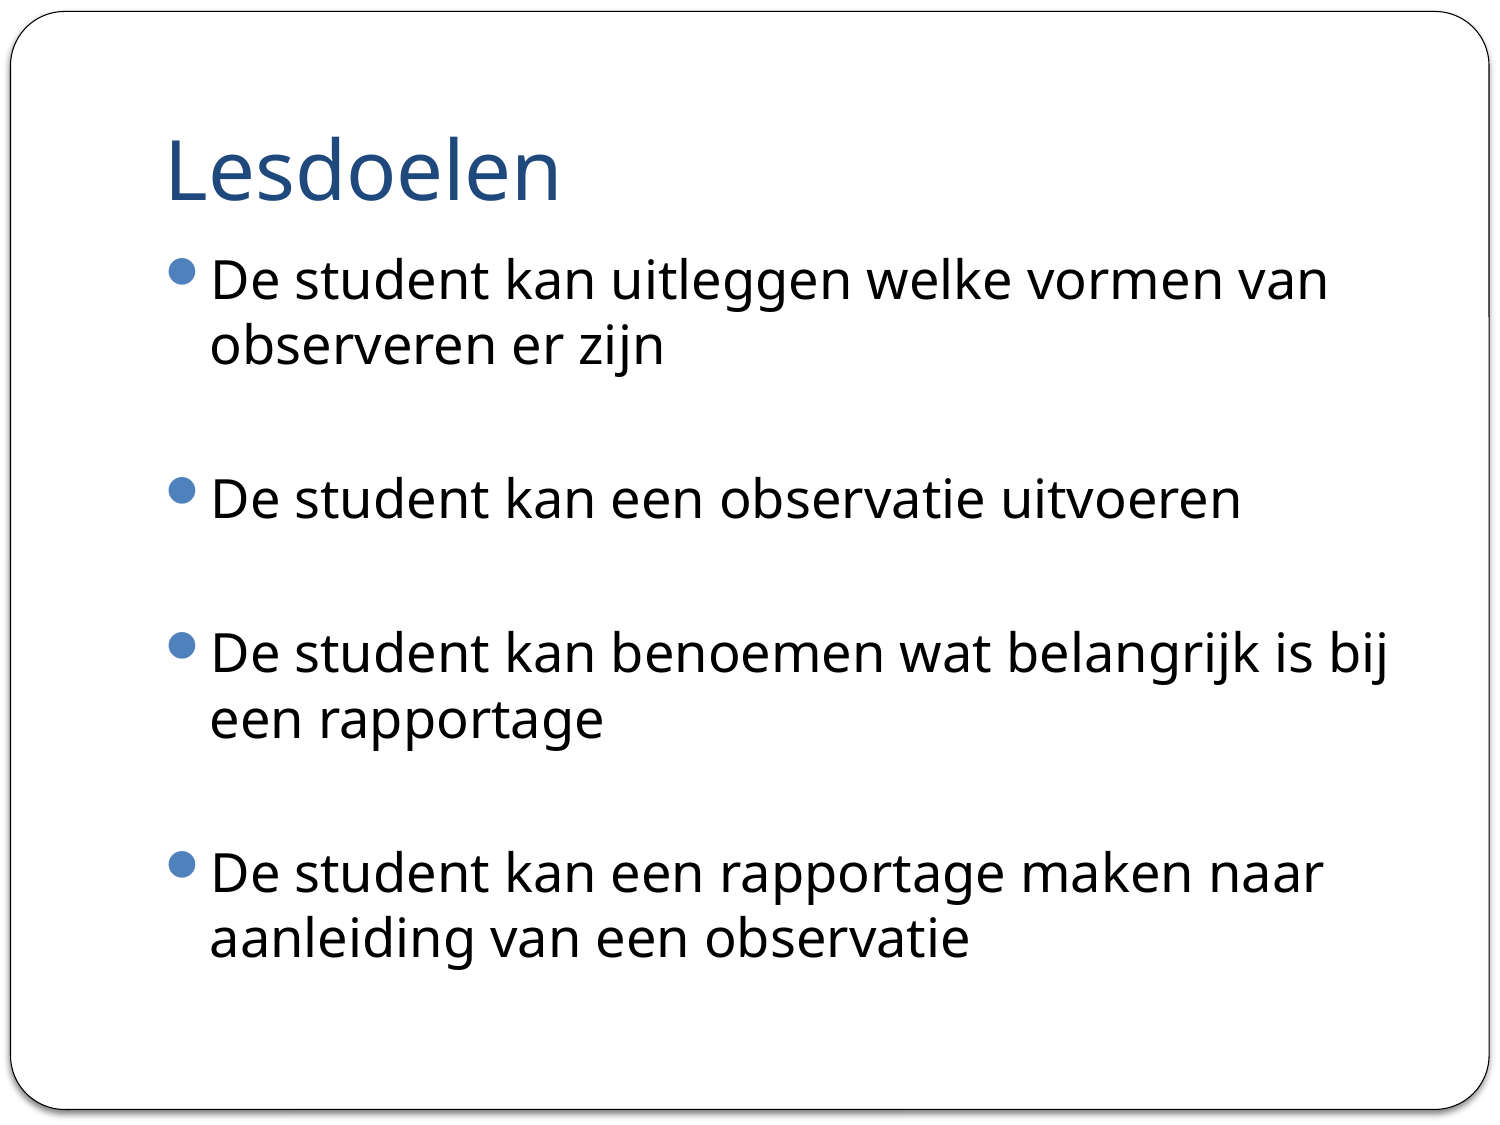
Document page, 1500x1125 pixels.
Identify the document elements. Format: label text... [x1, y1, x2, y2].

list De student kan uitleggen welke vormen van observeren er zijn De student kan een observatie uitvoeren De student kan benoemen wat belangrijk is bij een rapportage De student kan een rapportage maken naar aanleiding van een observatie [150, 237, 1425, 988]
title Lesdoelen [150, 45, 1425, 233]
